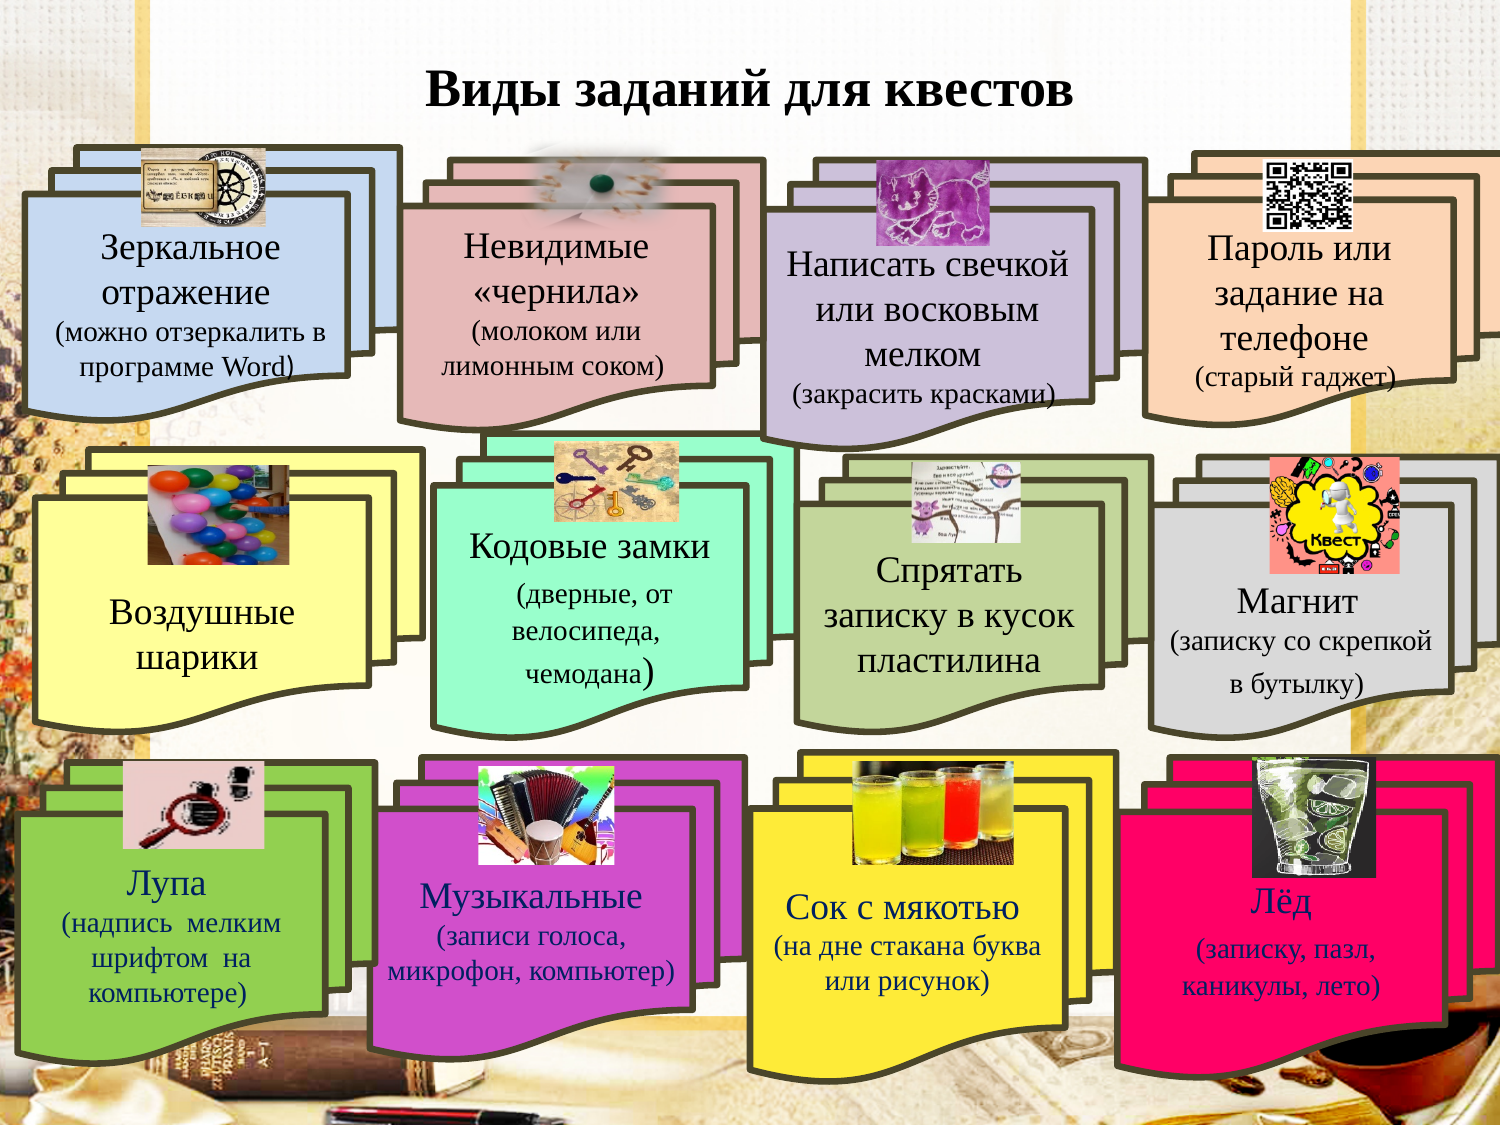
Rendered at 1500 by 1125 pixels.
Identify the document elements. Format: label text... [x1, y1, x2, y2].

text_box Написать свечкой или восковым мелком (закрасить красками) [760, 156, 1149, 453]
text_box Невидимые «чернила» (молоком или лимонным соком) [396, 156, 767, 434]
picture [875, 160, 991, 246]
text_box Кодовые замки (дверные, от велосипеда, чемодана) [430, 430, 801, 741]
text_box Воздушные шарики [31, 446, 426, 736]
picture [1269, 456, 1400, 574]
text_box Лупа (надпись мелким шрифтом на компьютере) [14, 759, 379, 1067]
title Виды заданий для квестов [75, 45, 1425, 125]
picture [0, 0, 1500, 1125]
picture [1262, 158, 1354, 233]
picture [1251, 756, 1377, 878]
picture [851, 761, 1015, 865]
text_box Магнит (записку со скрепкой в бутылку) [1147, 453, 1500, 741]
text_box Музыкальные (записи голоса, микрофон, компьютер) [366, 754, 749, 1063]
picture [911, 462, 1021, 544]
picture [477, 766, 615, 865]
picture [122, 761, 265, 849]
picture [553, 440, 680, 522]
text_box Спрятать записку в кусок пластилина [793, 453, 1155, 736]
text_box Лёд (записку, пазл, каникулы, лето) [1114, 754, 1500, 1081]
text_box Сок с мякотью (на дне стакана буква или рисунок) [746, 749, 1120, 1085]
text_box Зеркальное отражение (можно отзеркалить в программе Word) [21, 144, 404, 424]
text_box Пароль или задание на телефоне (старый гаджет) [1141, 150, 1500, 429]
picture [140, 148, 267, 228]
picture [854, 339, 1500, 501]
picture [801, 450, 844, 500]
picture [522, 344, 760, 430]
